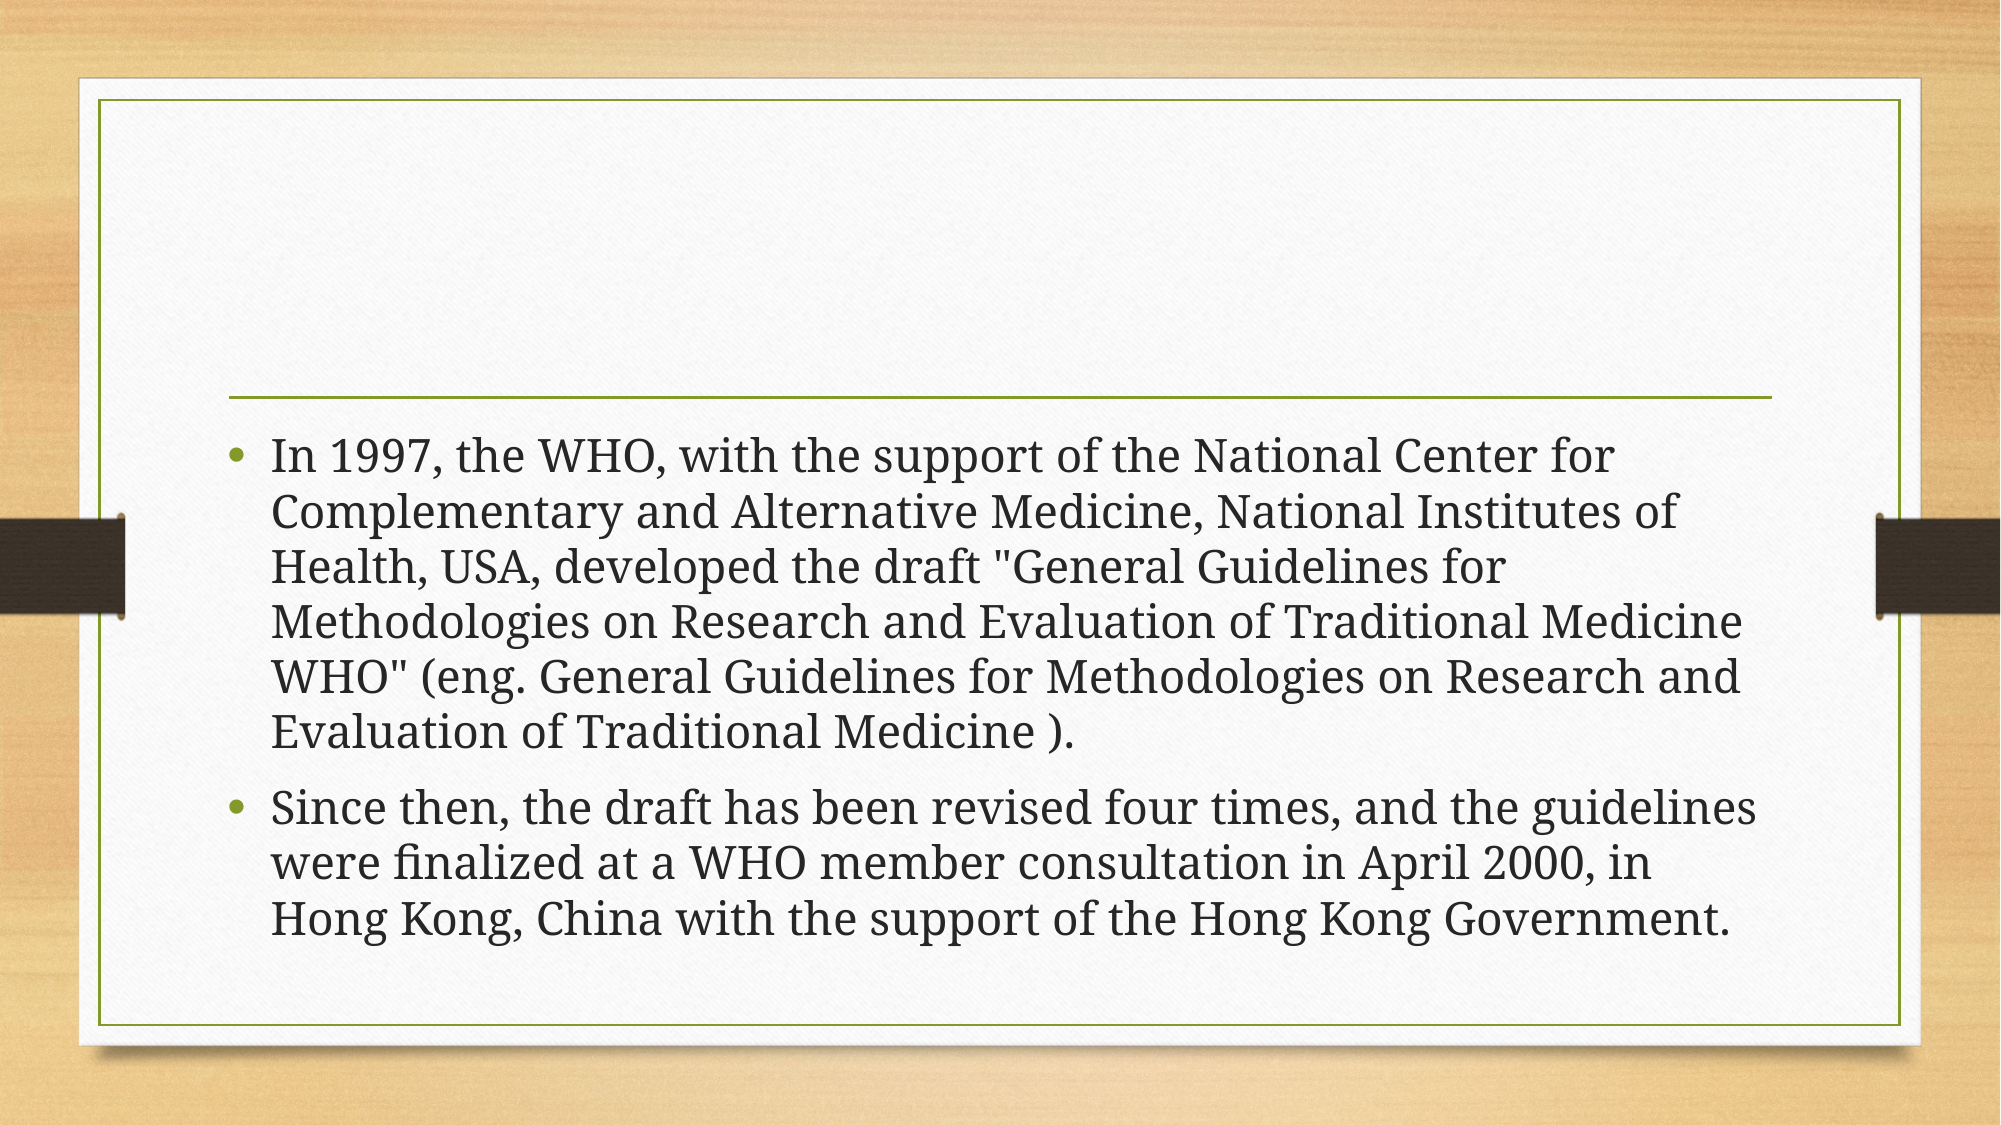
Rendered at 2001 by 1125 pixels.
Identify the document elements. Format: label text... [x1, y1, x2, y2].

picture [0, 0, 2001, 1125]
list In 1997, the WHO, with the support of the National Center for Complementary and Alternative Medicine, National Institutes of Health, USA, developed the draft "General Guidelines for Methodologies on Research and Evaluation of Traditional Medicine WHO" (eng. General Guidelines for Methodologies on Research and Evaluation of Traditional Medicine ). Since then, the draft has been revised four times, and the guidelines were finalized at a WHO member consultation in April 2000, in Hong Kong, China with the support of the Hong Kong Government. [212, 419, 1788, 964]
